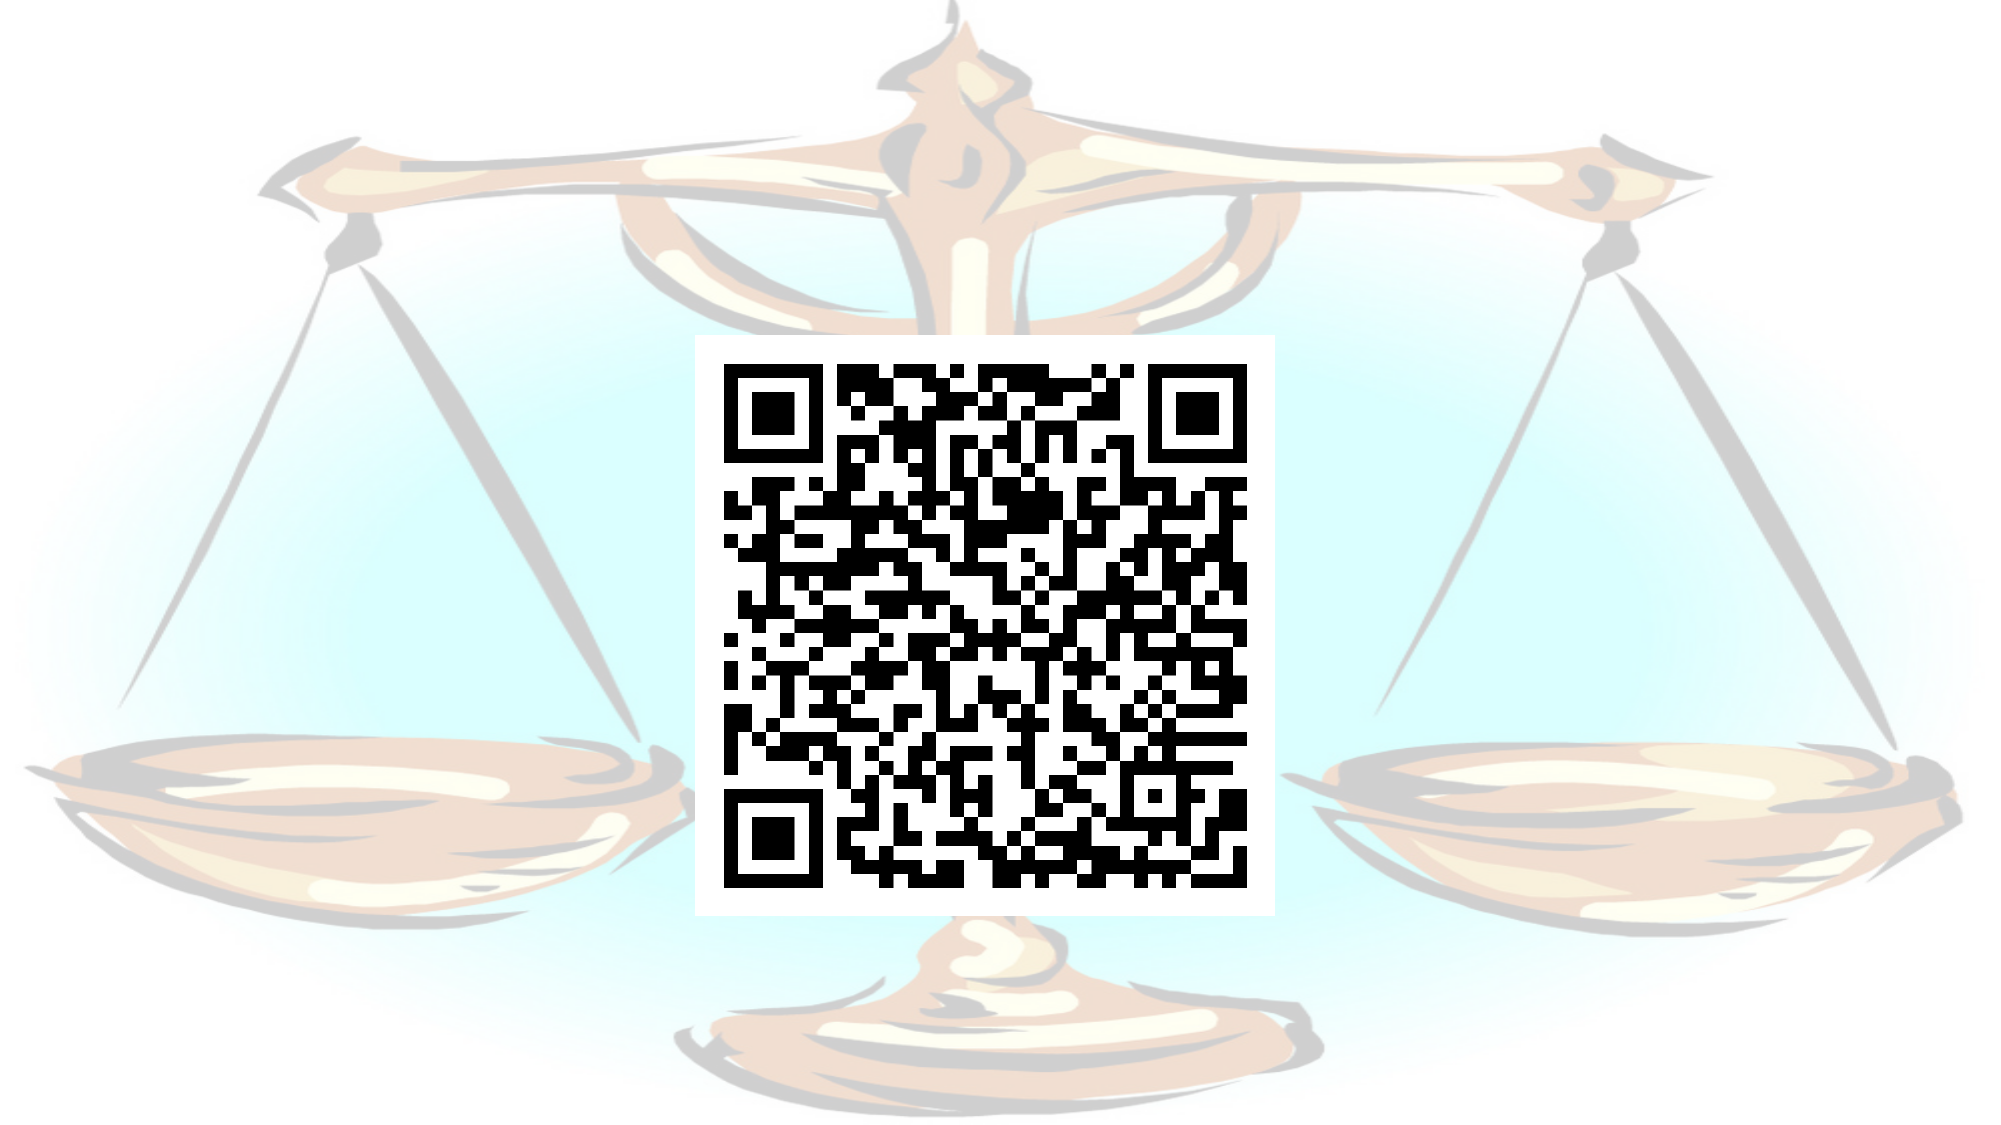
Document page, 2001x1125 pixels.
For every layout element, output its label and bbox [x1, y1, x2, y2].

picture [695, 335, 1275, 916]
